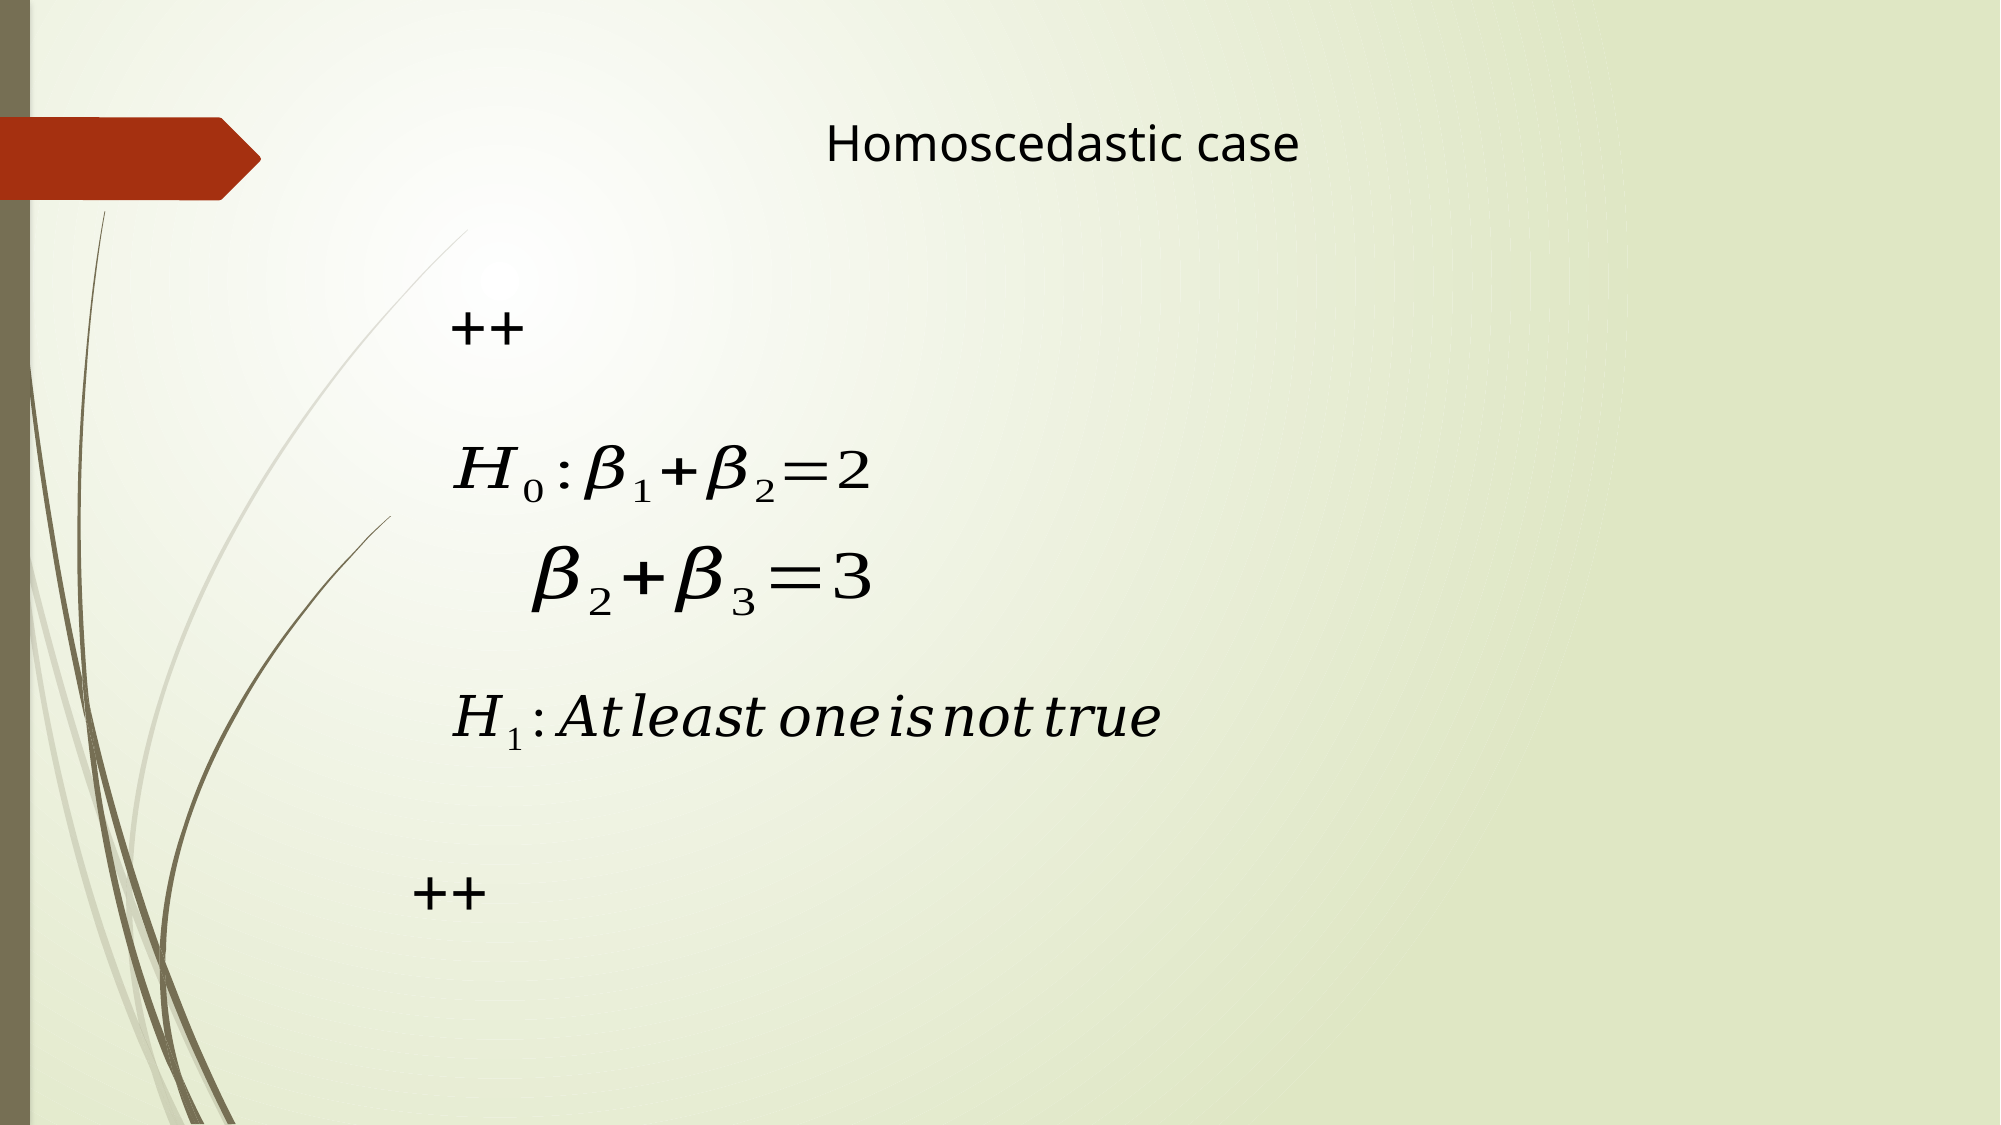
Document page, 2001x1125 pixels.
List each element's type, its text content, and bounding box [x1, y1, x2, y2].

text_box Homoscedastic case [810, 103, 1316, 179]
